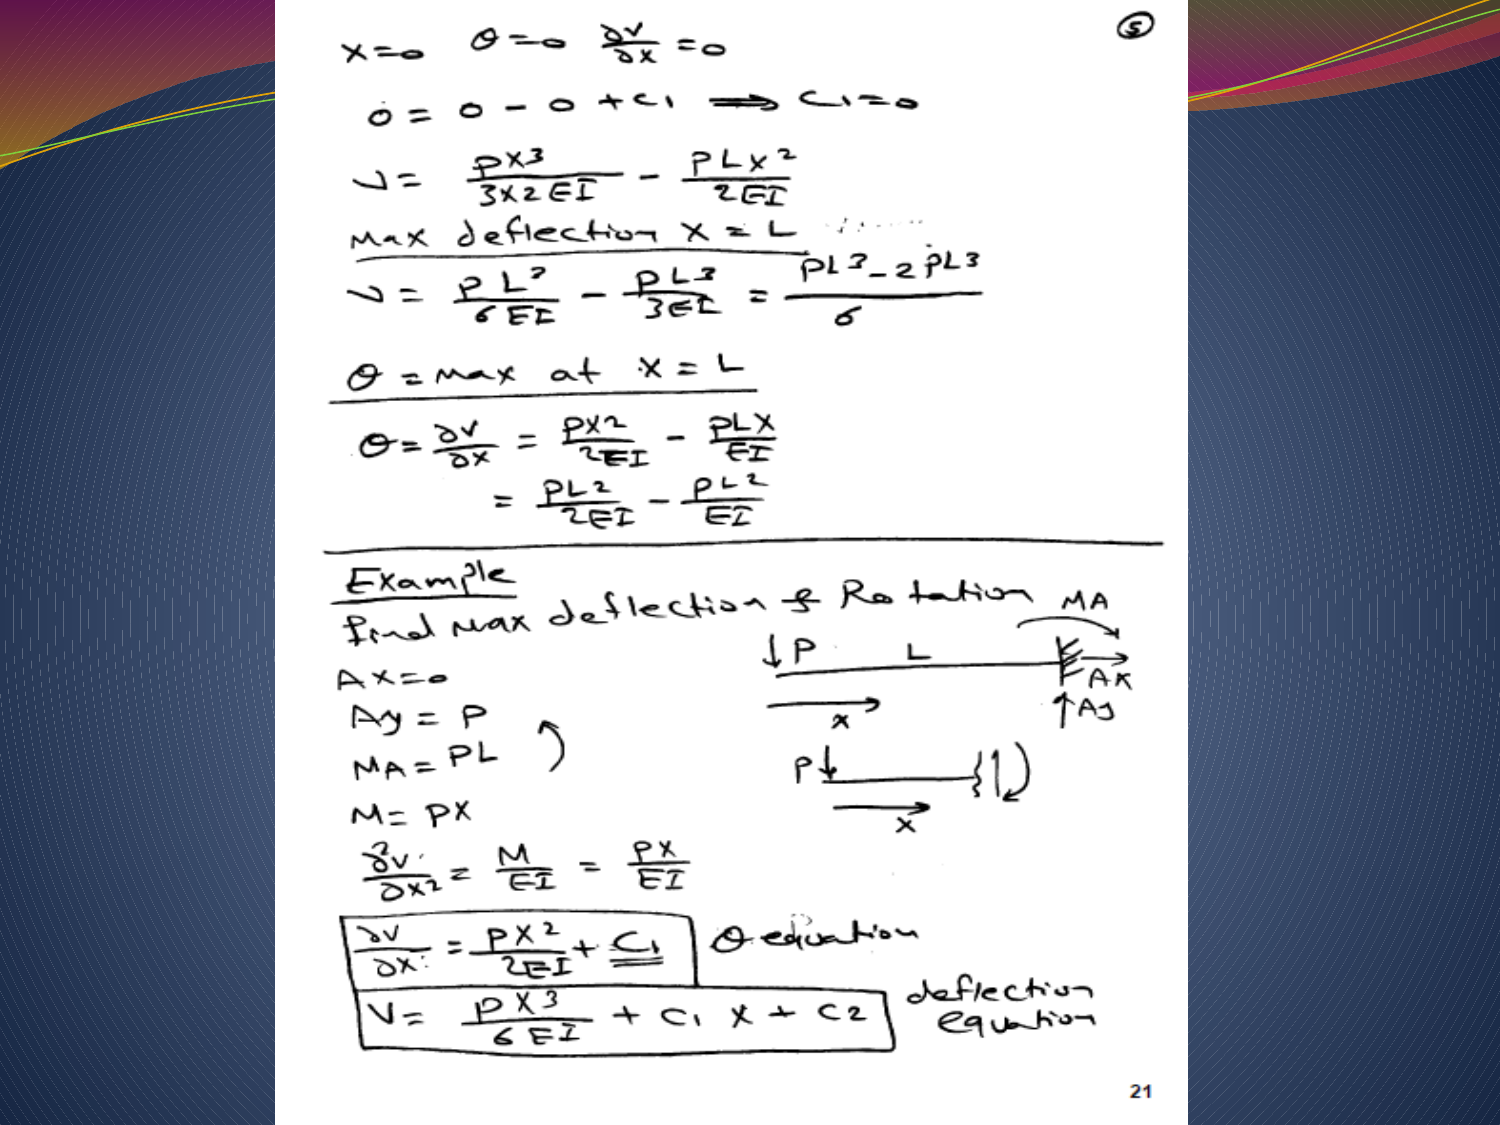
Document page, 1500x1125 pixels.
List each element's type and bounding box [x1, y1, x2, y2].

picture [274, 0, 1188, 1125]
